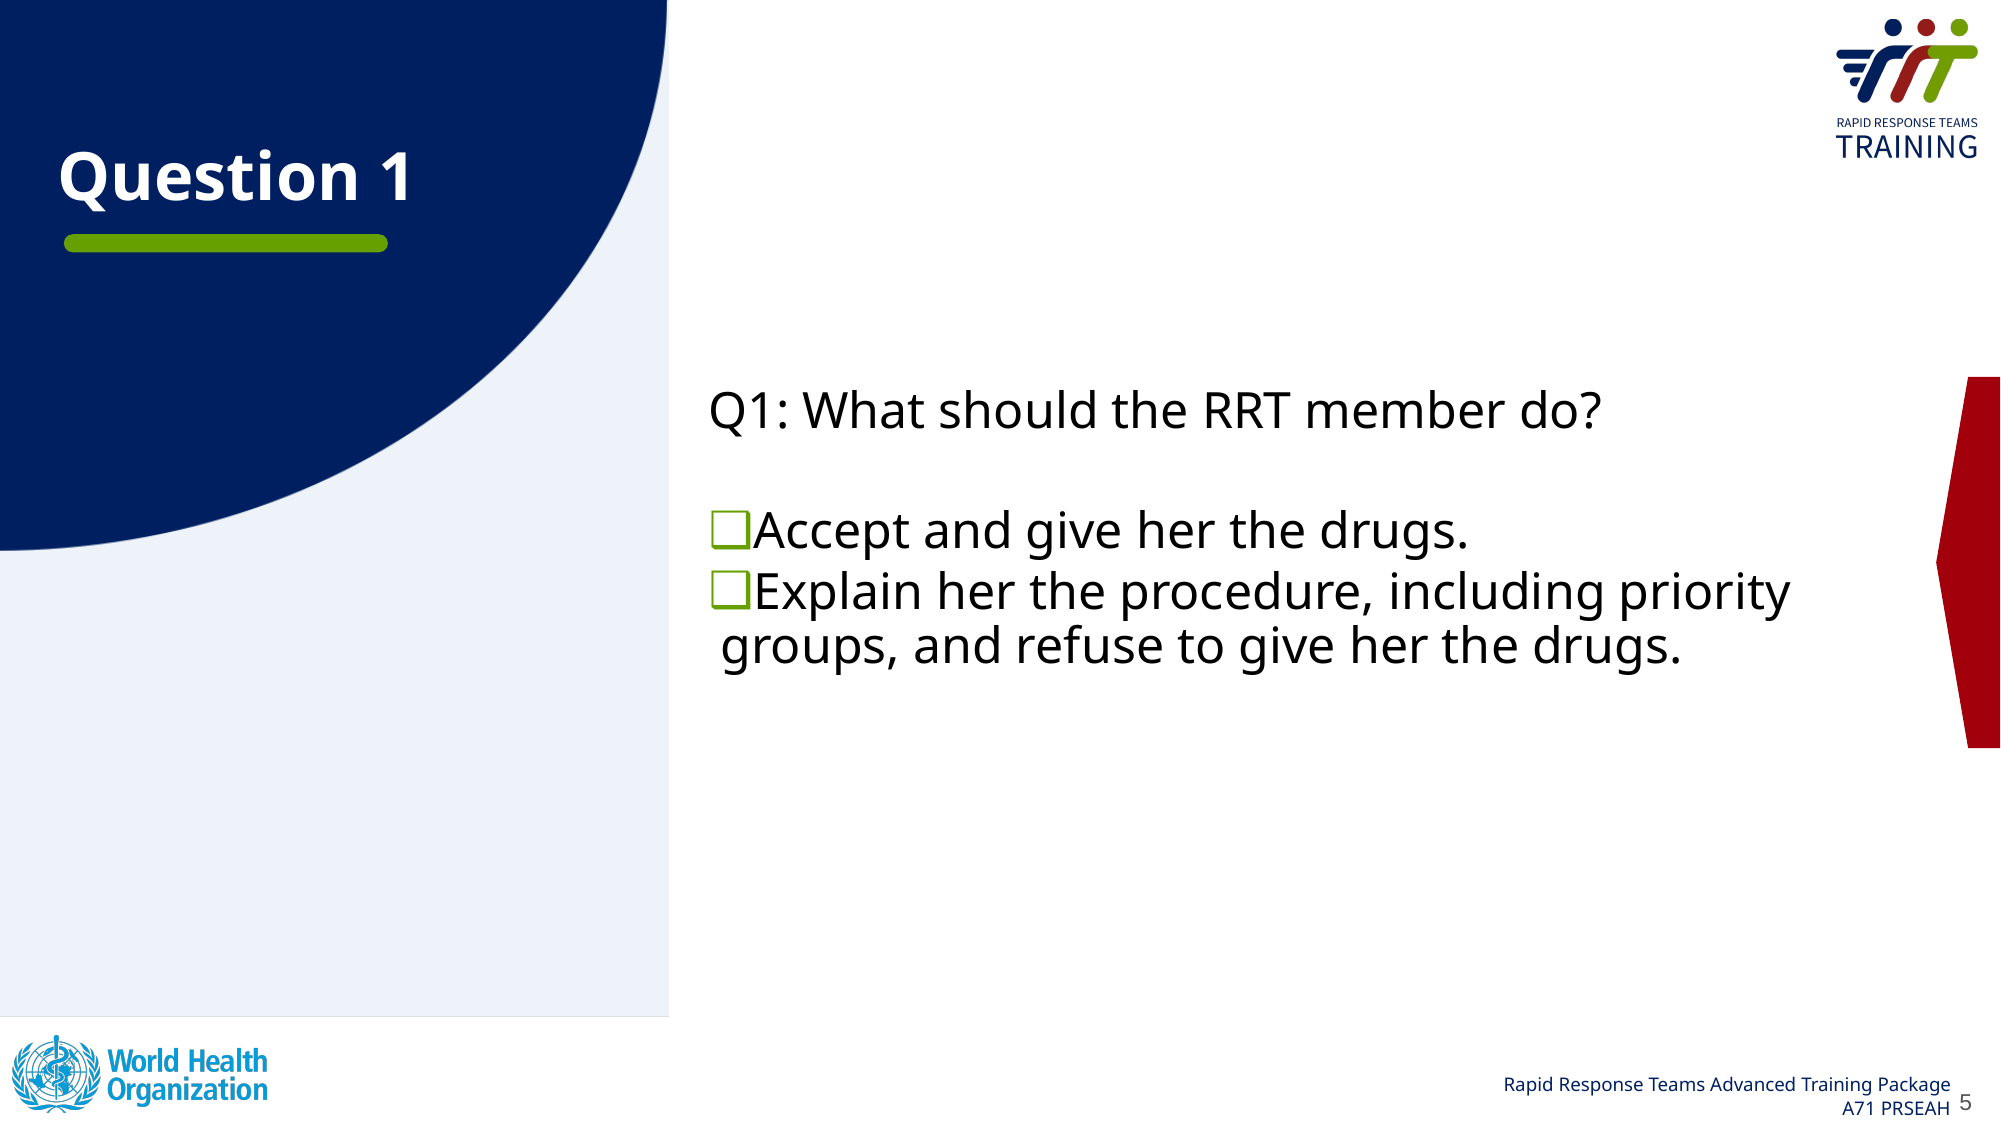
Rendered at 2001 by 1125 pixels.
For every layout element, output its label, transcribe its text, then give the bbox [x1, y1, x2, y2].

list Q1: What should the RRT member do? Accept and give her the drugs. Explain her the procedure, including priority groups, and refuse to give her the drugs. [700, 137, 1937, 922]
slide_number 5 [1882, 1037, 1916, 1092]
picture [12, 1035, 267, 1113]
picture [12, 1083, 48, 1113]
picture [58, 1050, 64, 1058]
text_box [63, 234, 388, 253]
picture [1835, 19, 1978, 167]
picture [0, 0, 669, 1018]
title Question 1 [49, 38, 586, 321]
